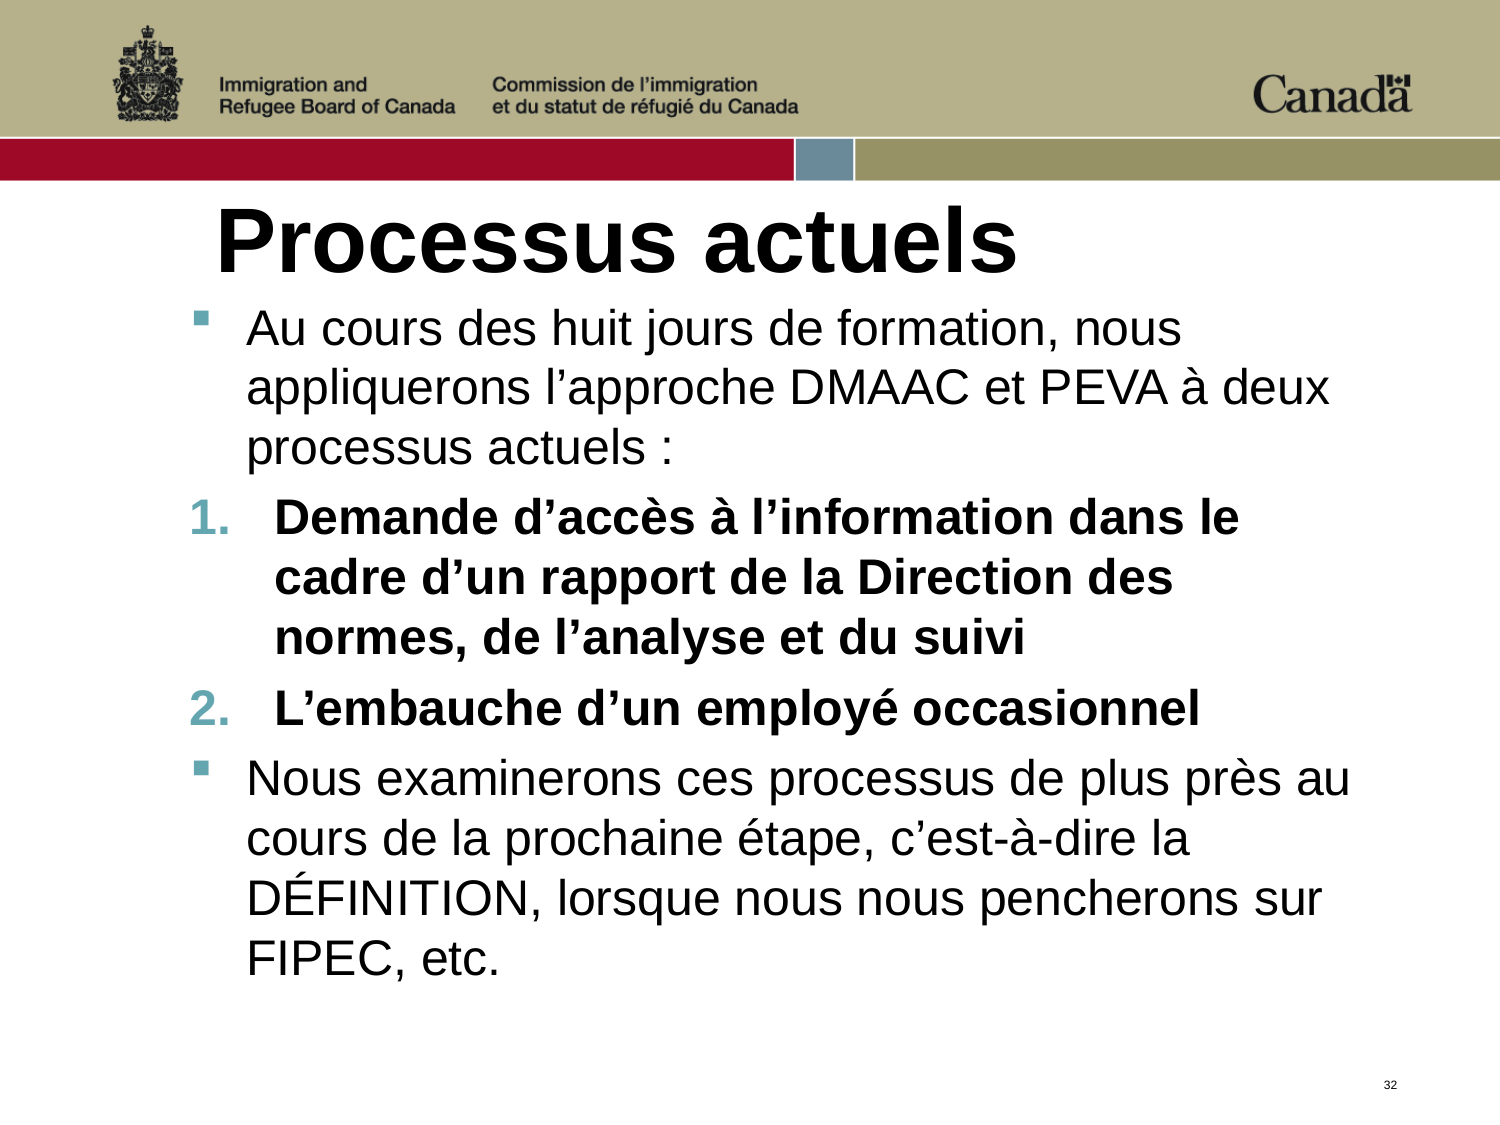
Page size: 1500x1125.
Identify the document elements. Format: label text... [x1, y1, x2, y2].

title Processus actuels [200, 200, 1413, 388]
list Au cours des huit jours de formation, nous appliquerons l’approche DMAAC et PEVA à deux processus actuels : Demande d’accès à l’information dans le cadre d’un rapport de la Direction des normes, de l’analyse et du suivi L’embauche d’un employé occasionnel Nous examinerons ces processus de plus près au cours de la prochaine étape, c’est-à-dire la DÉFINITION, lorsque nous nous pencherons sur FIPEC, etc. [174, 287, 1388, 825]
picture [0, 0, 1500, 1125]
slide_number 32 [1100, 1025, 1413, 1100]
